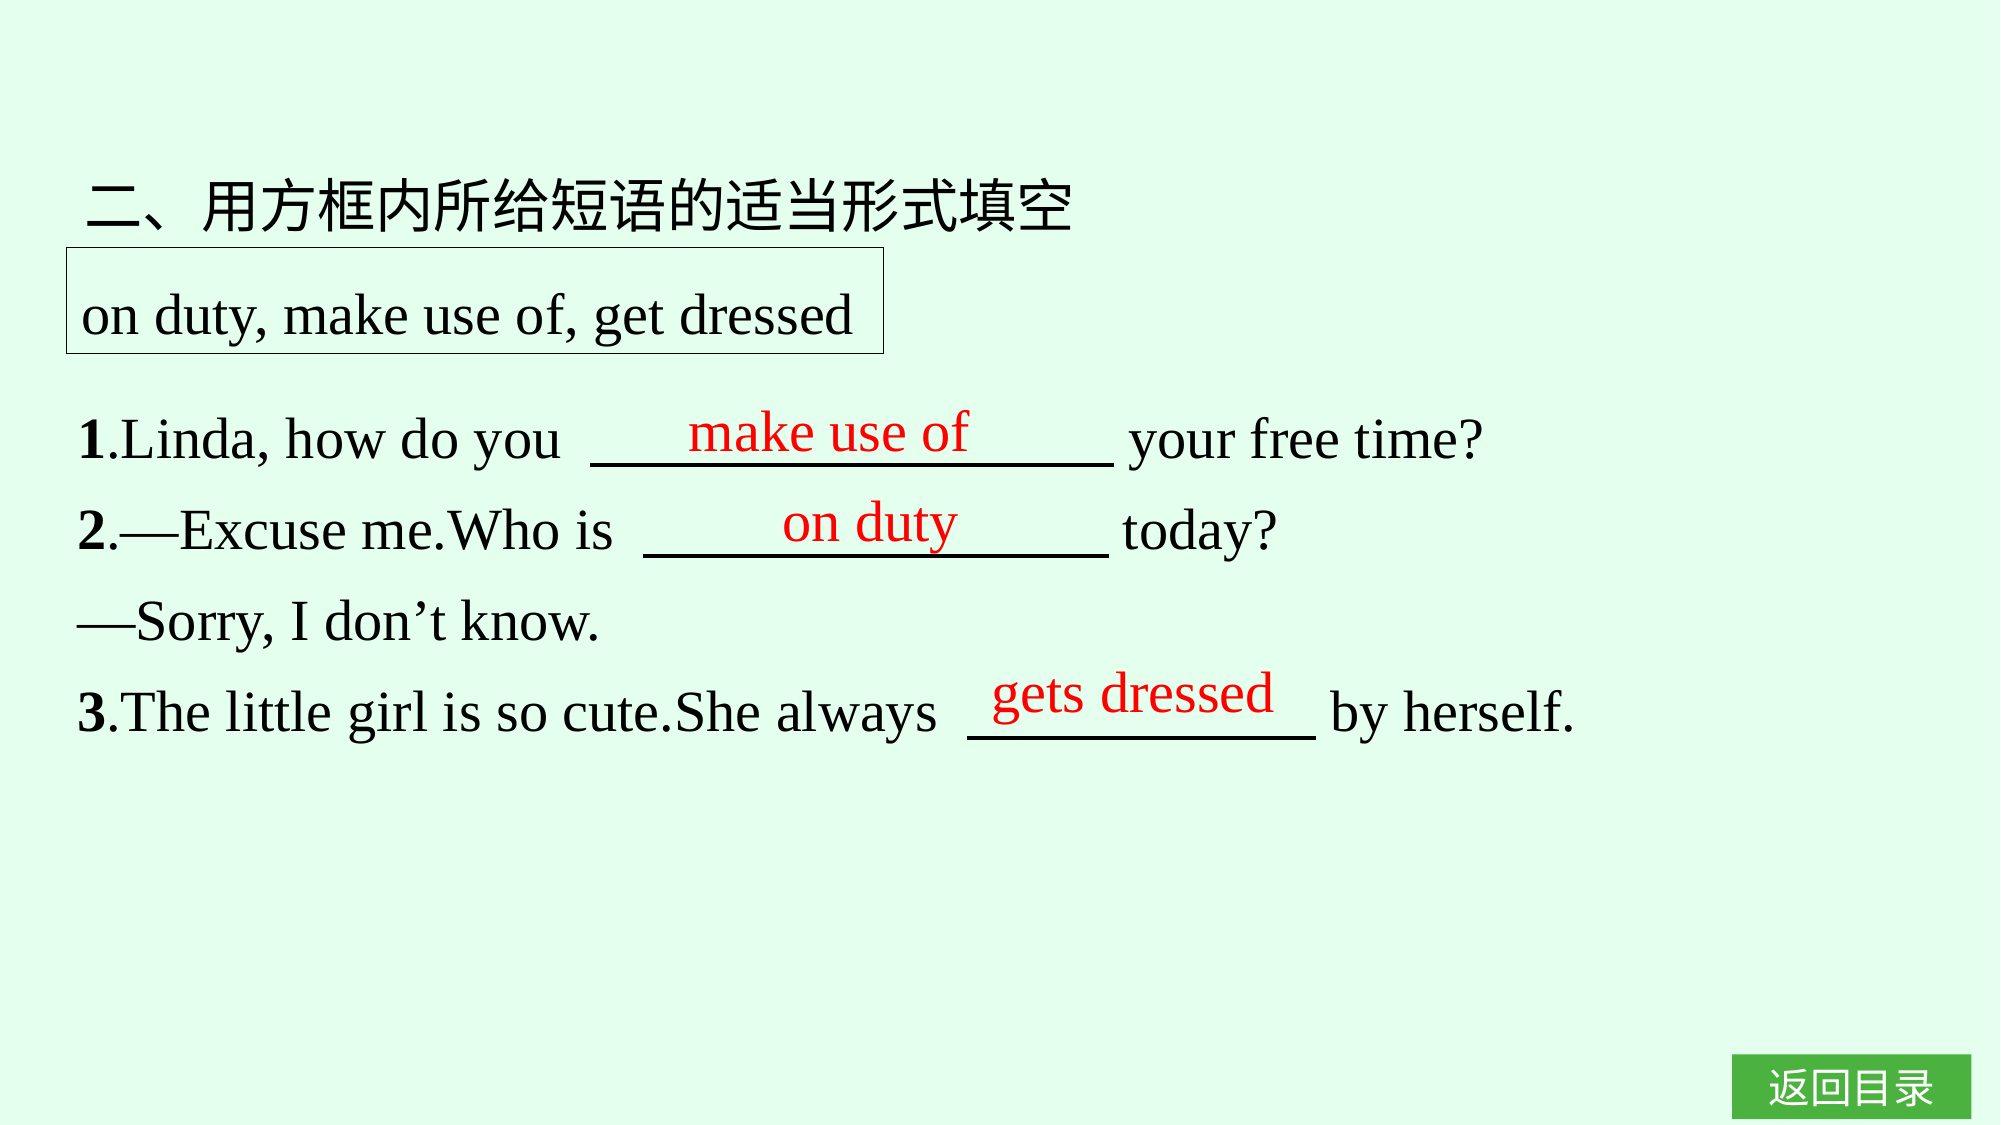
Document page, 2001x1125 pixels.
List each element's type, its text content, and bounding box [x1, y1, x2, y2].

text_box gets dressed [976, 632, 1290, 732]
text_box on duty [767, 461, 975, 561]
text_box on duty, make use of, get dressed [66, 247, 884, 354]
text_box 二、用方框内所给短语的适当形式填空 [69, 140, 1103, 247]
text_box make use of [674, 371, 1058, 471]
text_box 1.Linda, how do you your free time? 2.—Excuse me.Who is today? —Sorry, I don’t know. 3.The little girl is so cute.She always by herself. [62, 371, 1938, 751]
